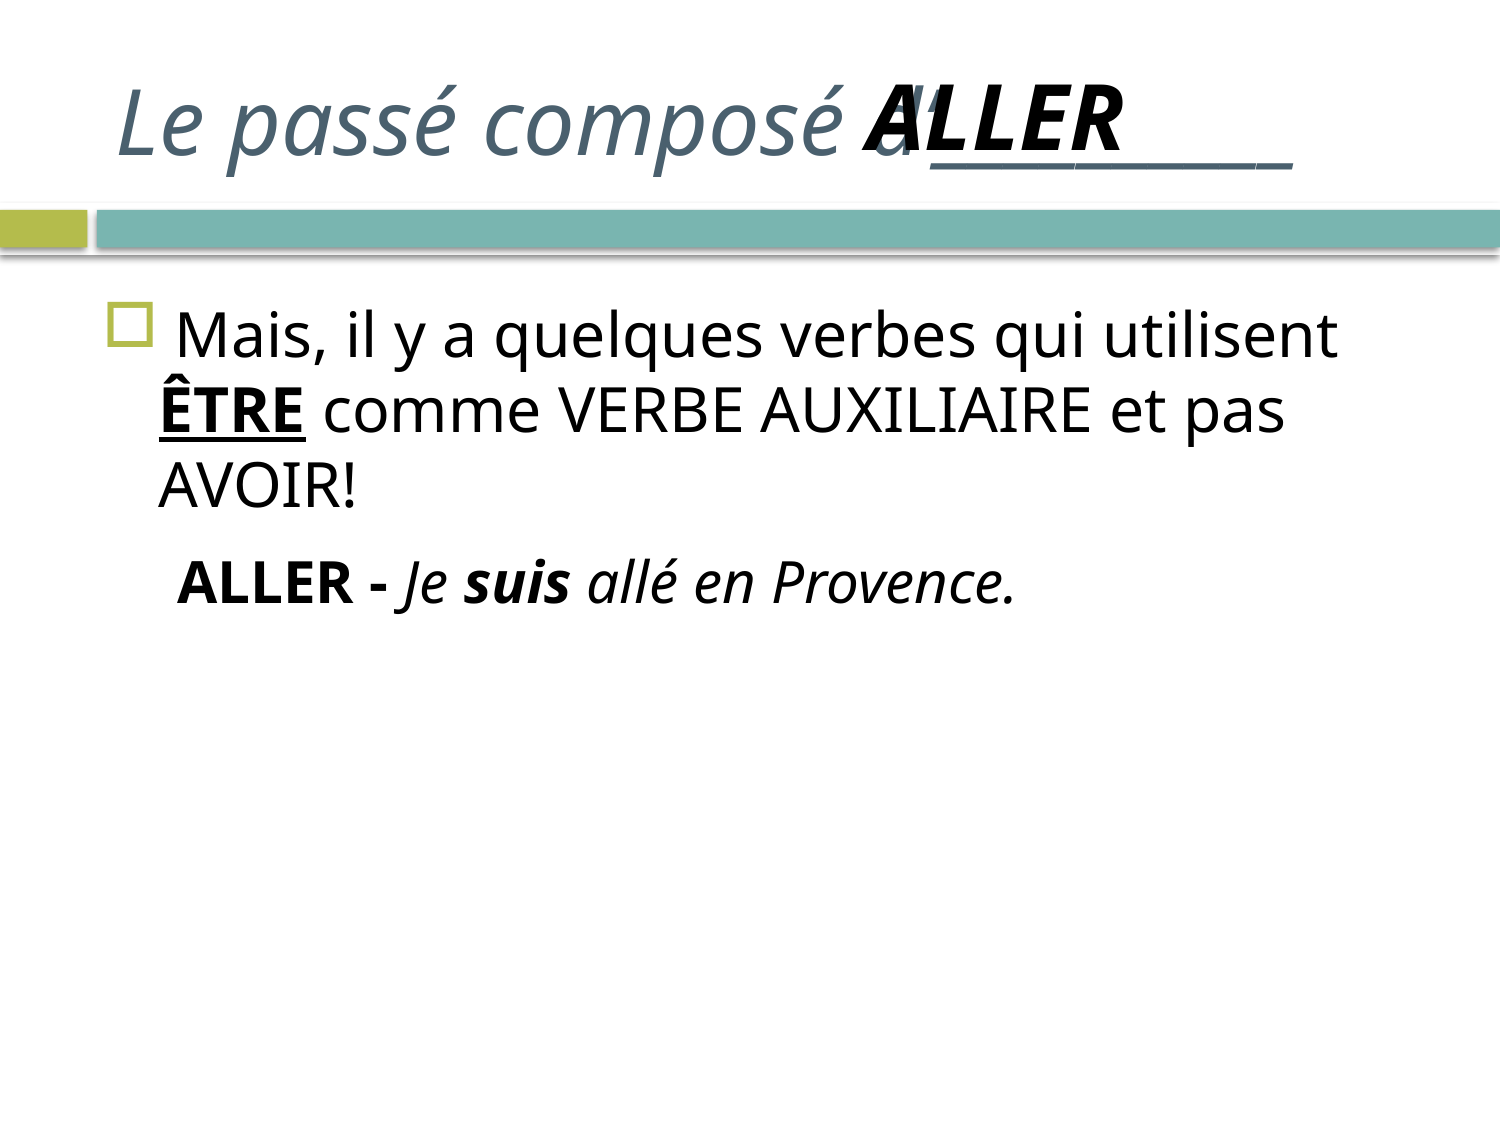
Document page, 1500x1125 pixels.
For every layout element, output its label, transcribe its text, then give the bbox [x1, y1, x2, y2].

text_box ALLER [852, 51, 1265, 202]
title Le passé composé d’__________ [100, 37, 1438, 200]
text_box Mais, il y a quelques verbes qui utilisent ÊTRE comme VERBE AUXILIAIRE et pas AVOIR! [87, 287, 1400, 538]
text_box ALLER - Je suis allé en Provence. [162, 537, 1400, 623]
